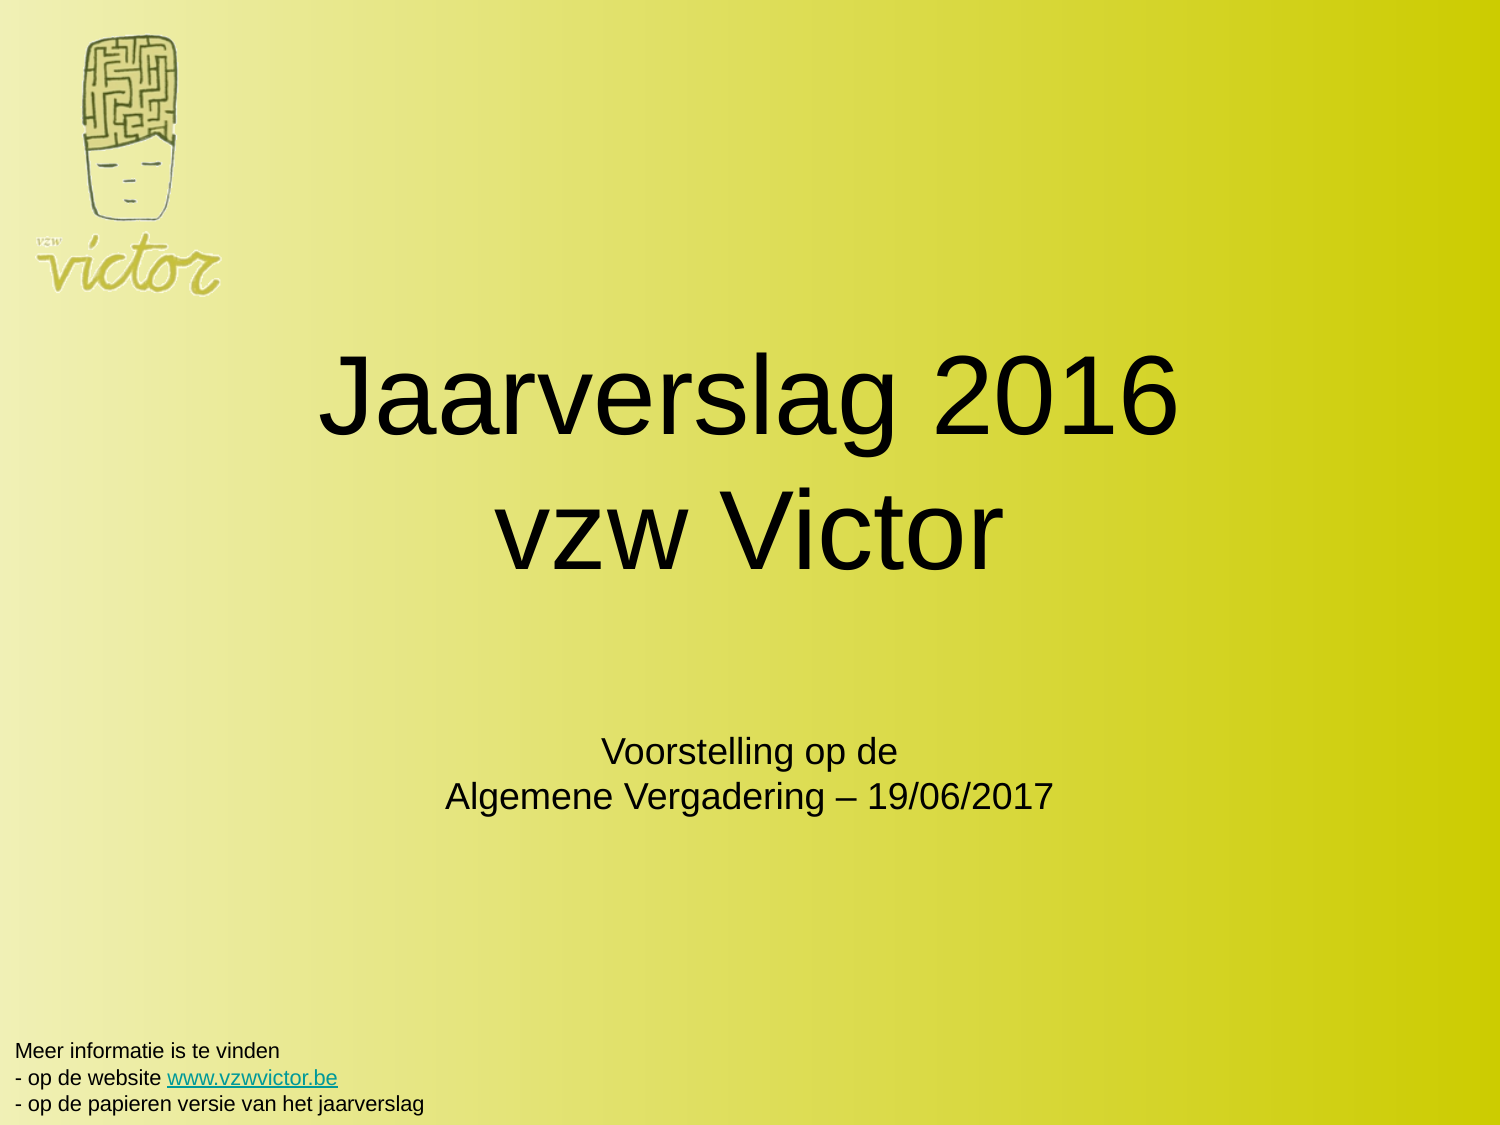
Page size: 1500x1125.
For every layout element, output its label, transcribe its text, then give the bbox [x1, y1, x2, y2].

text_box Meer informatie is te vinden - op de website www.vzwvictor.be - op de papieren versie van het jaarverslag [0, 1029, 957, 1124]
title Jaarverslag 2016 vzw Victor Voorstelling op de Algemene Vergadering – 19/06/2017 [111, 538, 1388, 781]
picture [29, 30, 234, 303]
